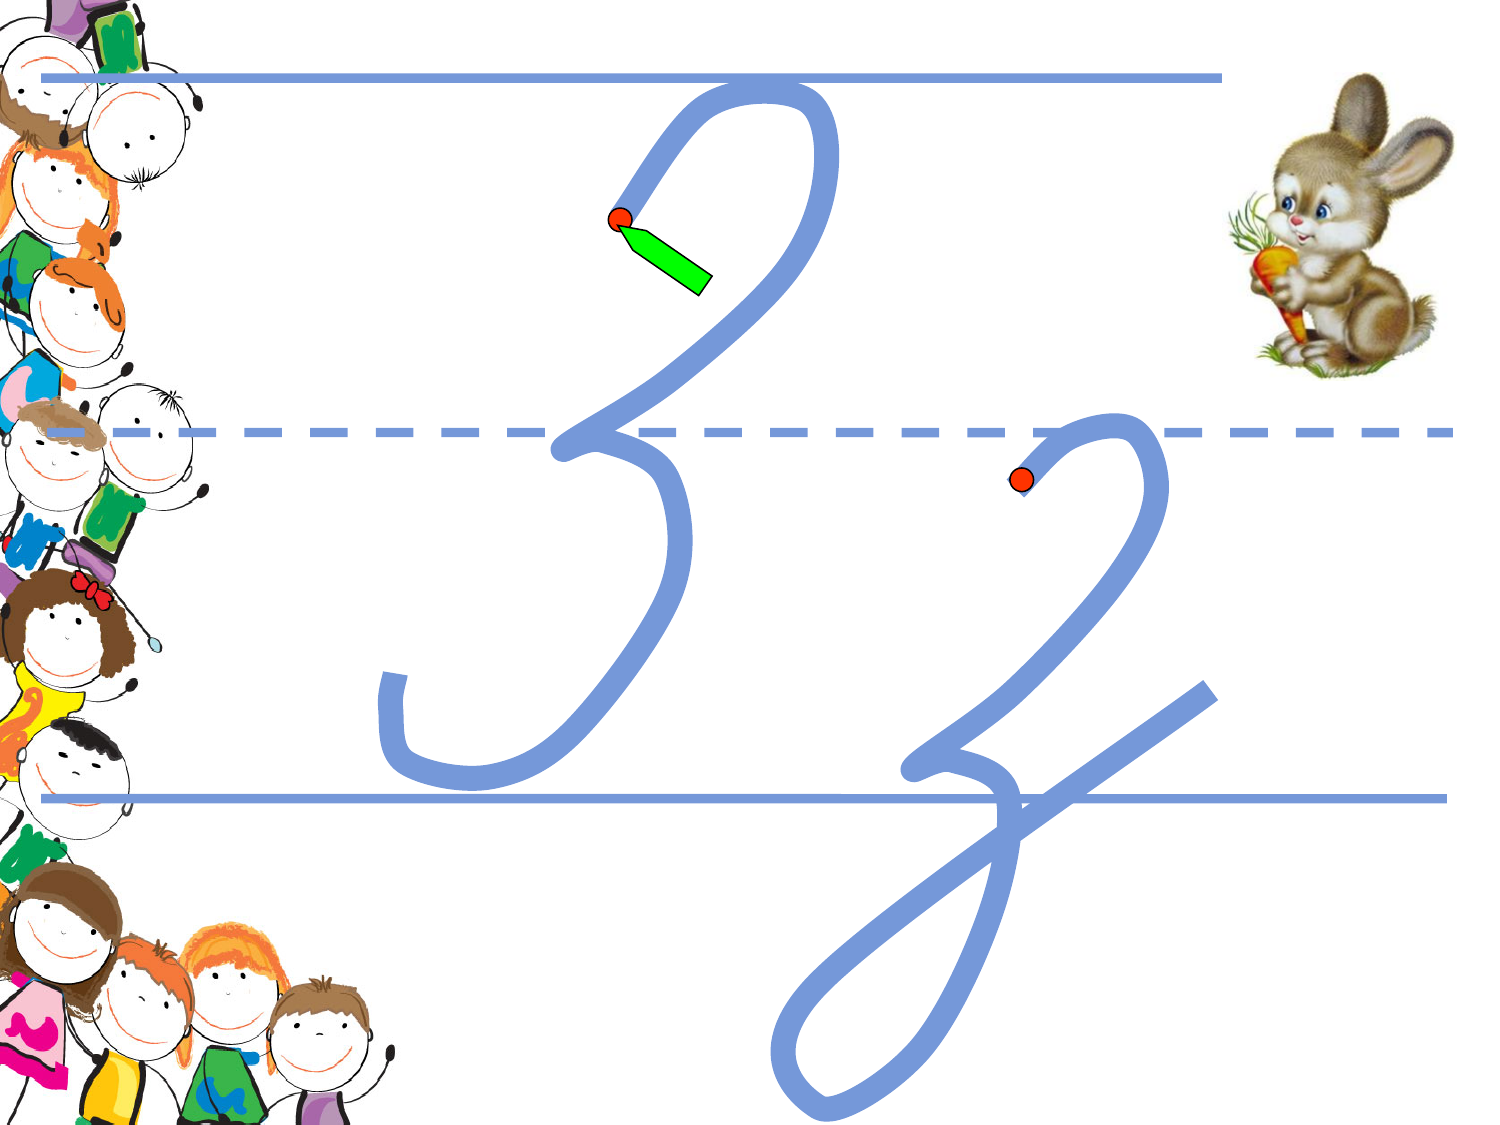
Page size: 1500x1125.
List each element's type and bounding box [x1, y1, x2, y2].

text_box [749, 420, 1212, 1119]
picture [0, 0, 1500, 1125]
text_box [40, 77, 1454, 800]
text_box [387, 86, 830, 783]
picture [0, 366, 749, 1125]
picture [0, 262, 10, 274]
